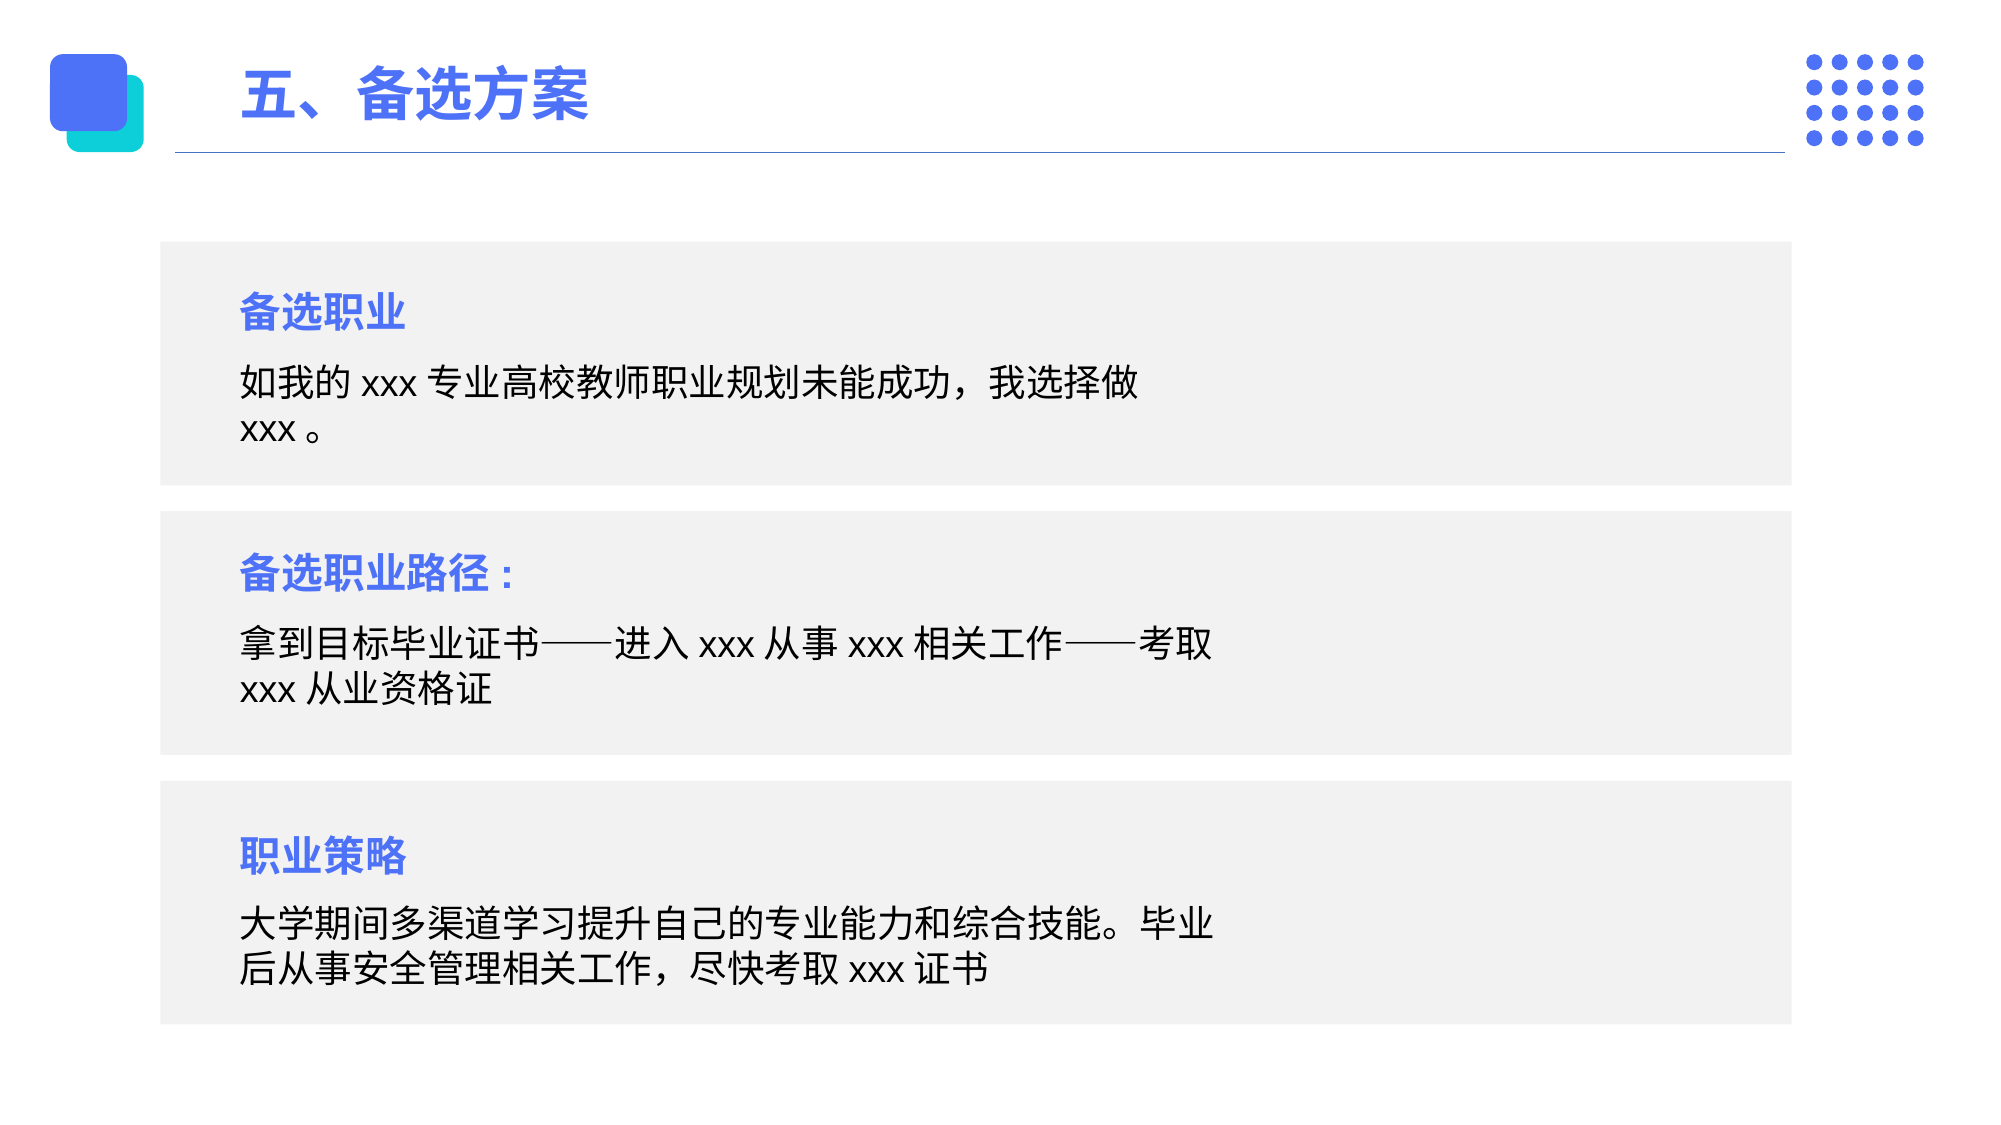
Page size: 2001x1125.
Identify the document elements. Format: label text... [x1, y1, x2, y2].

text_box [159, 241, 1793, 486]
text_box 备选职业 [225, 278, 1225, 343]
text_box [159, 780, 1793, 1026]
text_box 职业策略 [224, 822, 1269, 888]
text_box 五、备选方案 [224, 49, 761, 135]
text_box 备选职业路径: [225, 539, 1255, 605]
text_box 如我的xxx专业高校教师职业规划未能成功，我选择做xxx。 [225, 351, 1225, 457]
text_box 拿到目标毕业证书——进入xxx从事xxx相关工作——考取xxx从业资格证 [225, 612, 1255, 718]
text_box [159, 510, 1793, 756]
text_box 大学期间多渠道学习提升自己的专业能力和综合技能。毕业后从事安全管理相关工作，尽快考取xxx证书 [225, 892, 1239, 998]
